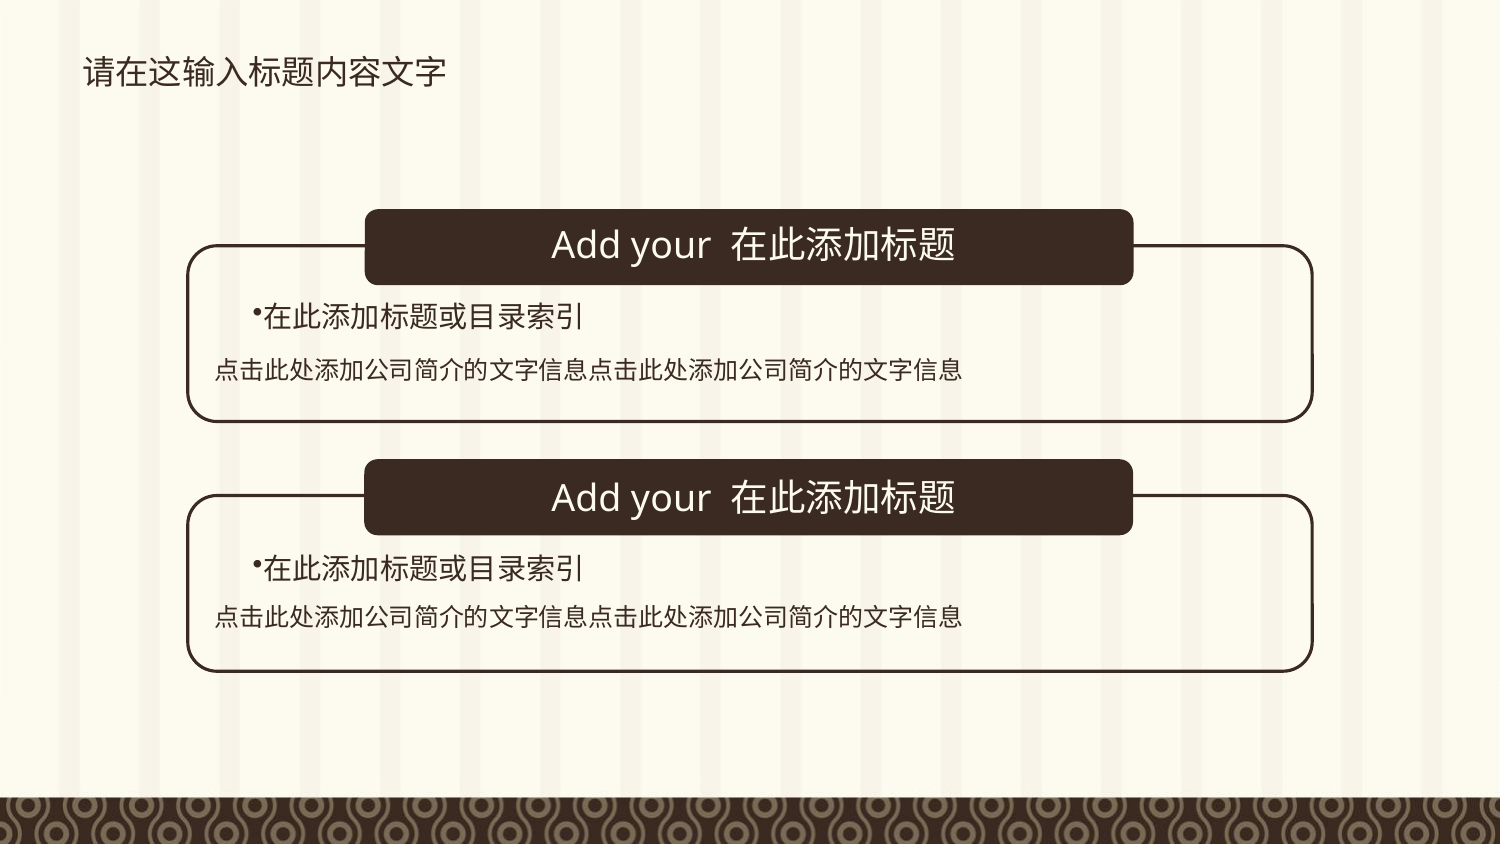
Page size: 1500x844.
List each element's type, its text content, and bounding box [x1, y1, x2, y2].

picture [0, 0, 1500, 844]
text_box 请在这输入标题内容文字 [67, 43, 703, 99]
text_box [187, 208, 1313, 422]
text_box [187, 458, 1313, 672]
